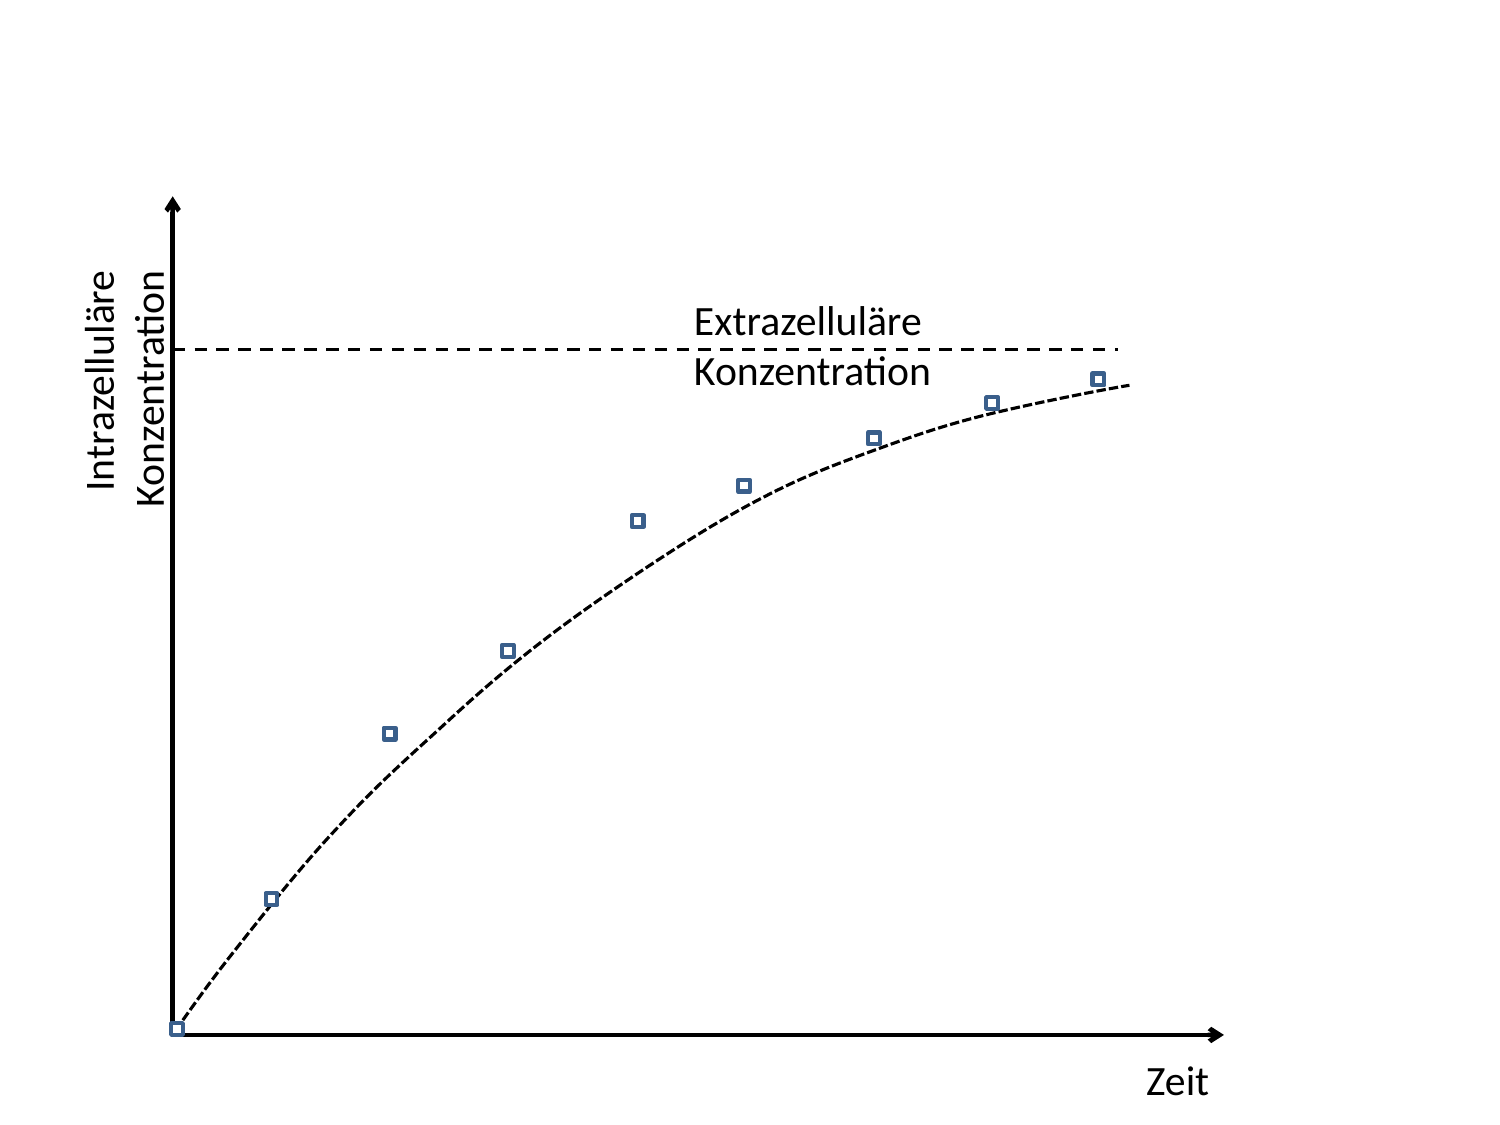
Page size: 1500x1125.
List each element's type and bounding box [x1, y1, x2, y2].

text_box [64, 196, 1225, 1113]
